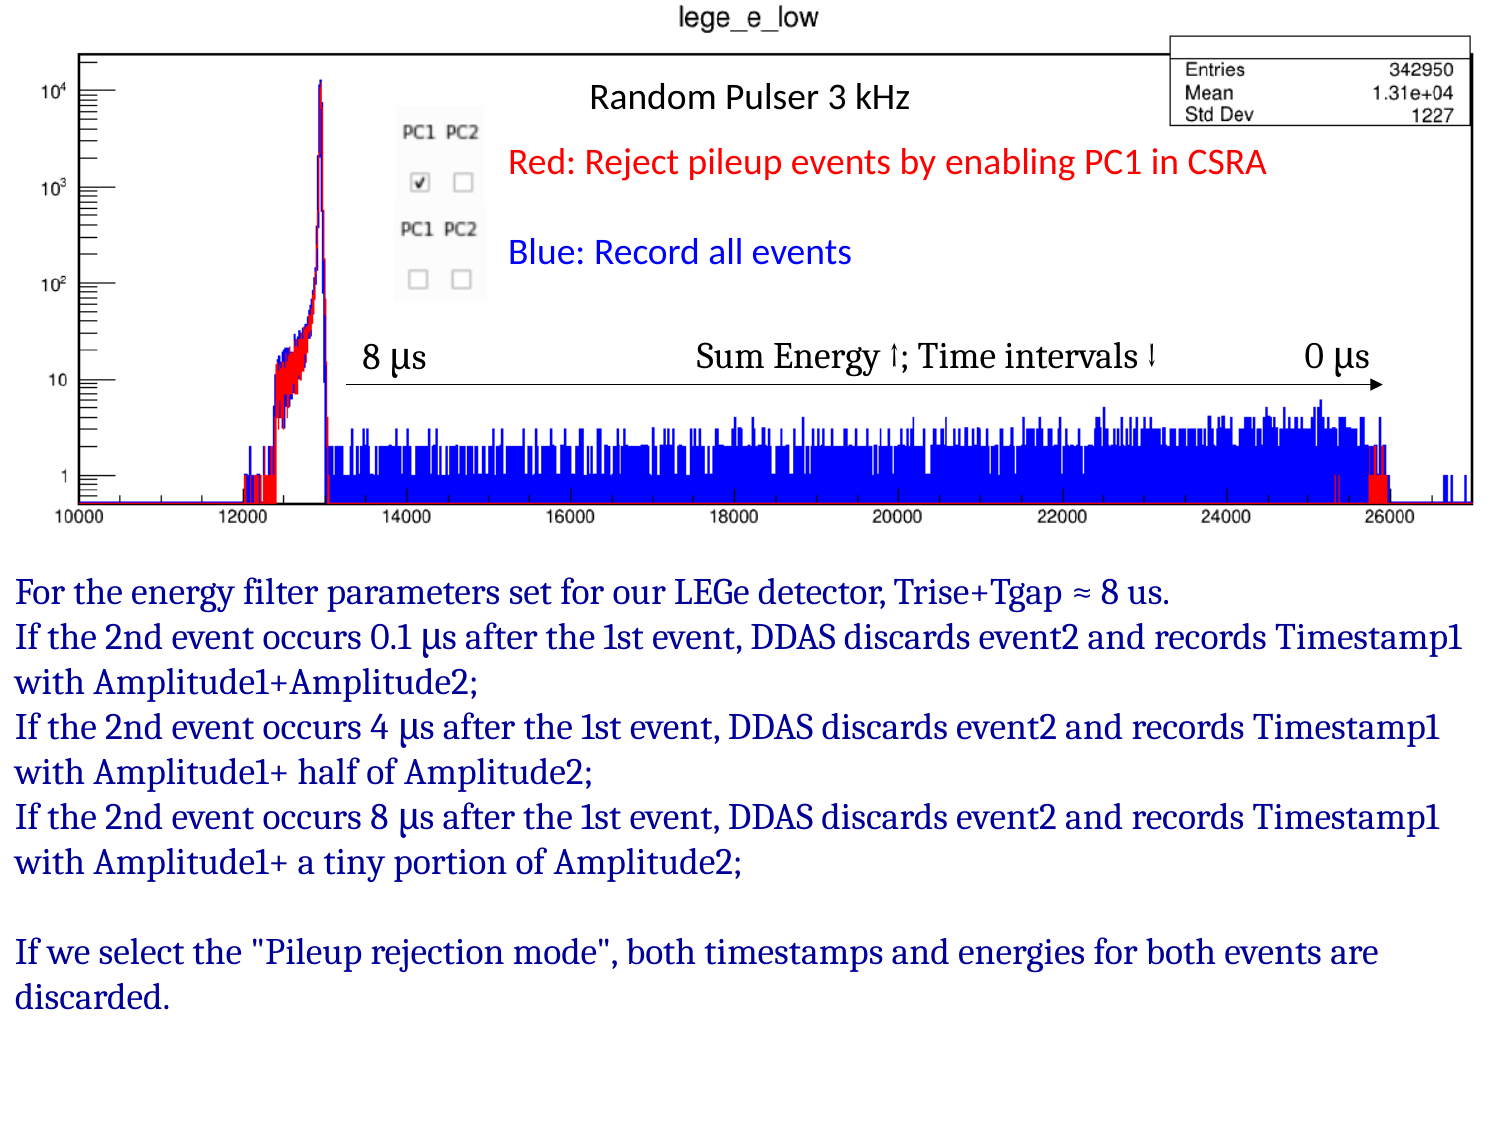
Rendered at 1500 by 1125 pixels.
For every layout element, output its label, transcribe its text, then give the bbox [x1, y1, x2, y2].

picture [0, 0, 1500, 560]
text_box For the energy filter parameters set for our LEGe detector, Trise+Tgap ≈ 8 us. If the 2nd event occurs 0.1 μs after the 1st event, DDAS discards event2 and records Timestamp1 with Amplitude1+Amplitude2; If the 2nd event occurs 4 μs after the 1st event, DDAS discards event2 and records Timestamp1 with Amplitude1+ half of Amplitude2; If the 2nd event occurs 8 μs after the 1st event, DDAS discards event2 and records Timestamp1 with Amplitude1+ a tiny portion of Amplitude2; If we select the "Pileup rejection mode", both timestamps and energies for both events are discarded. [0, 560, 1500, 1025]
